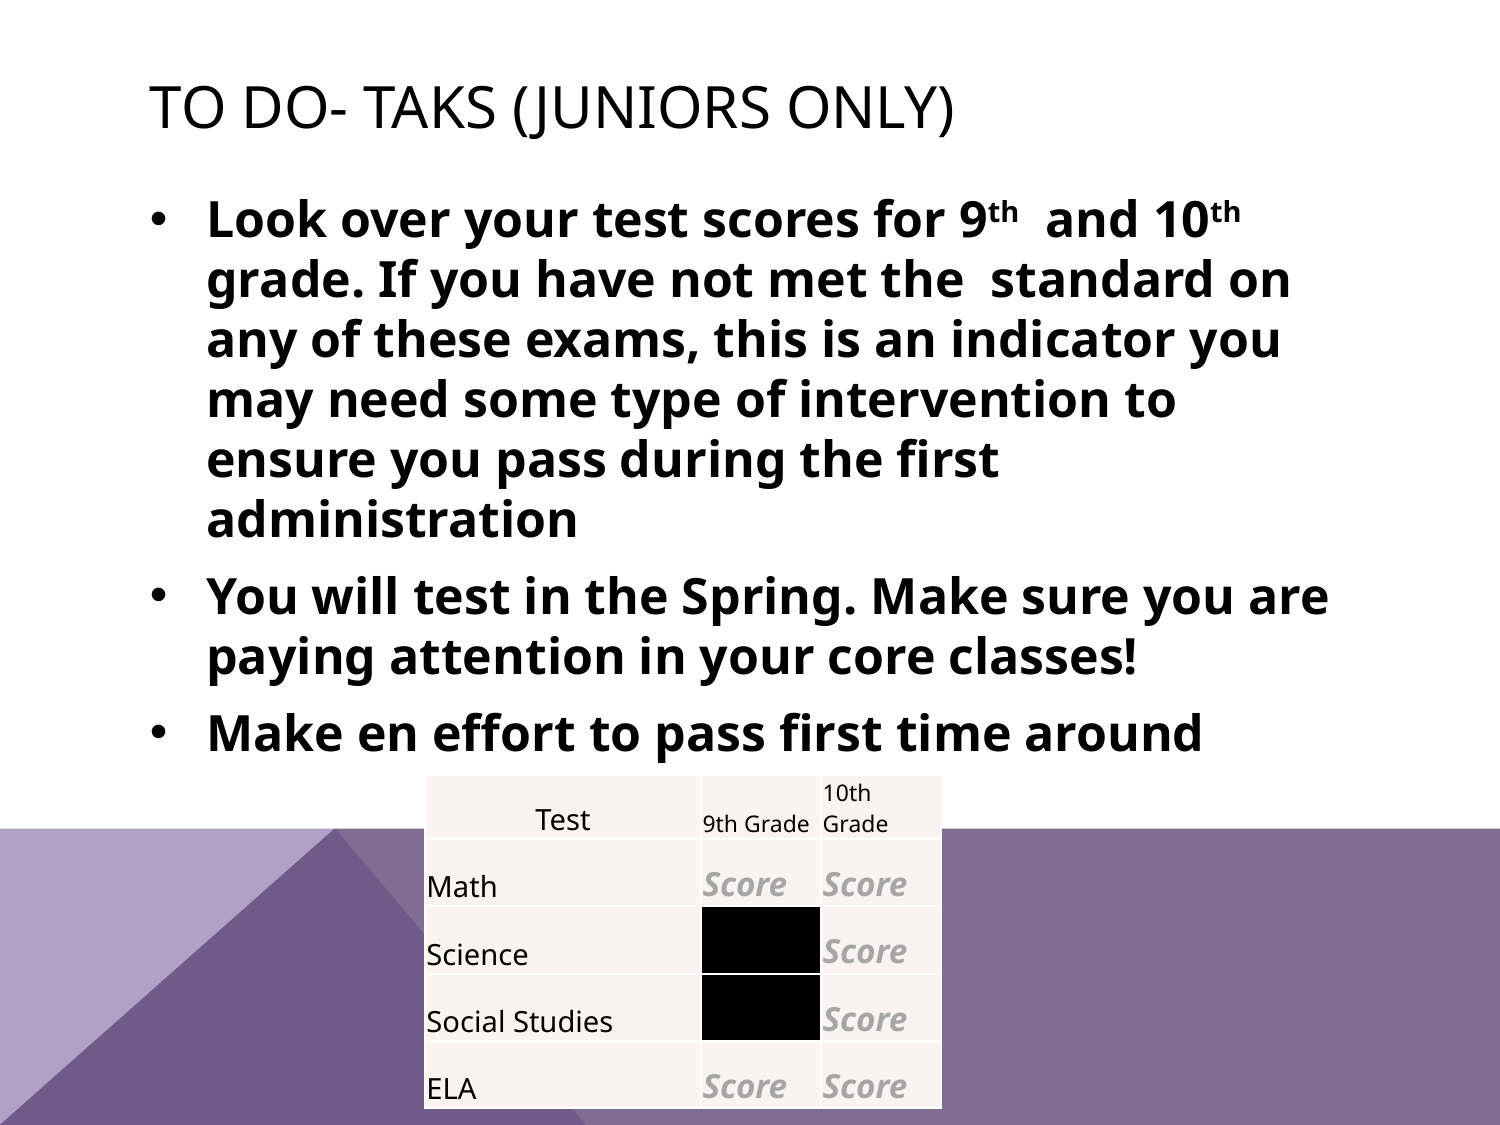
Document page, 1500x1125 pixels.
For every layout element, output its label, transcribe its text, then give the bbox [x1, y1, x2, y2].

title To do- taks (juniors ONLY) [134, 59, 1369, 150]
table_cell Science [426, 907, 700, 973]
list Look over your test scores for 9th and 10th grade. If you have not met the standard on any of these exams, this is an indicator you may need some type of intervention to ensure you pass during the first administration You will test in the Spring. Make sure you are paying attention in your core classes! Make en effort to pass first time around [134, 180, 1369, 768]
table_cell Score [702, 840, 820, 905]
table_cell ELA [426, 1042, 700, 1107]
table_cell Math [426, 840, 700, 905]
table_cell Score [822, 907, 941, 973]
table_header Test [426, 776, 700, 838]
table_header 10th Grade [822, 776, 941, 838]
table_cell [702, 975, 820, 1040]
table_cell Social Studies [426, 975, 700, 1040]
table_cell [702, 907, 820, 973]
table_cell Score [822, 840, 941, 905]
table_cell Score [822, 1042, 941, 1107]
table_cell Score [822, 975, 941, 1040]
table_header 9th Grade [702, 776, 820, 838]
table_cell Score [702, 1042, 820, 1107]
